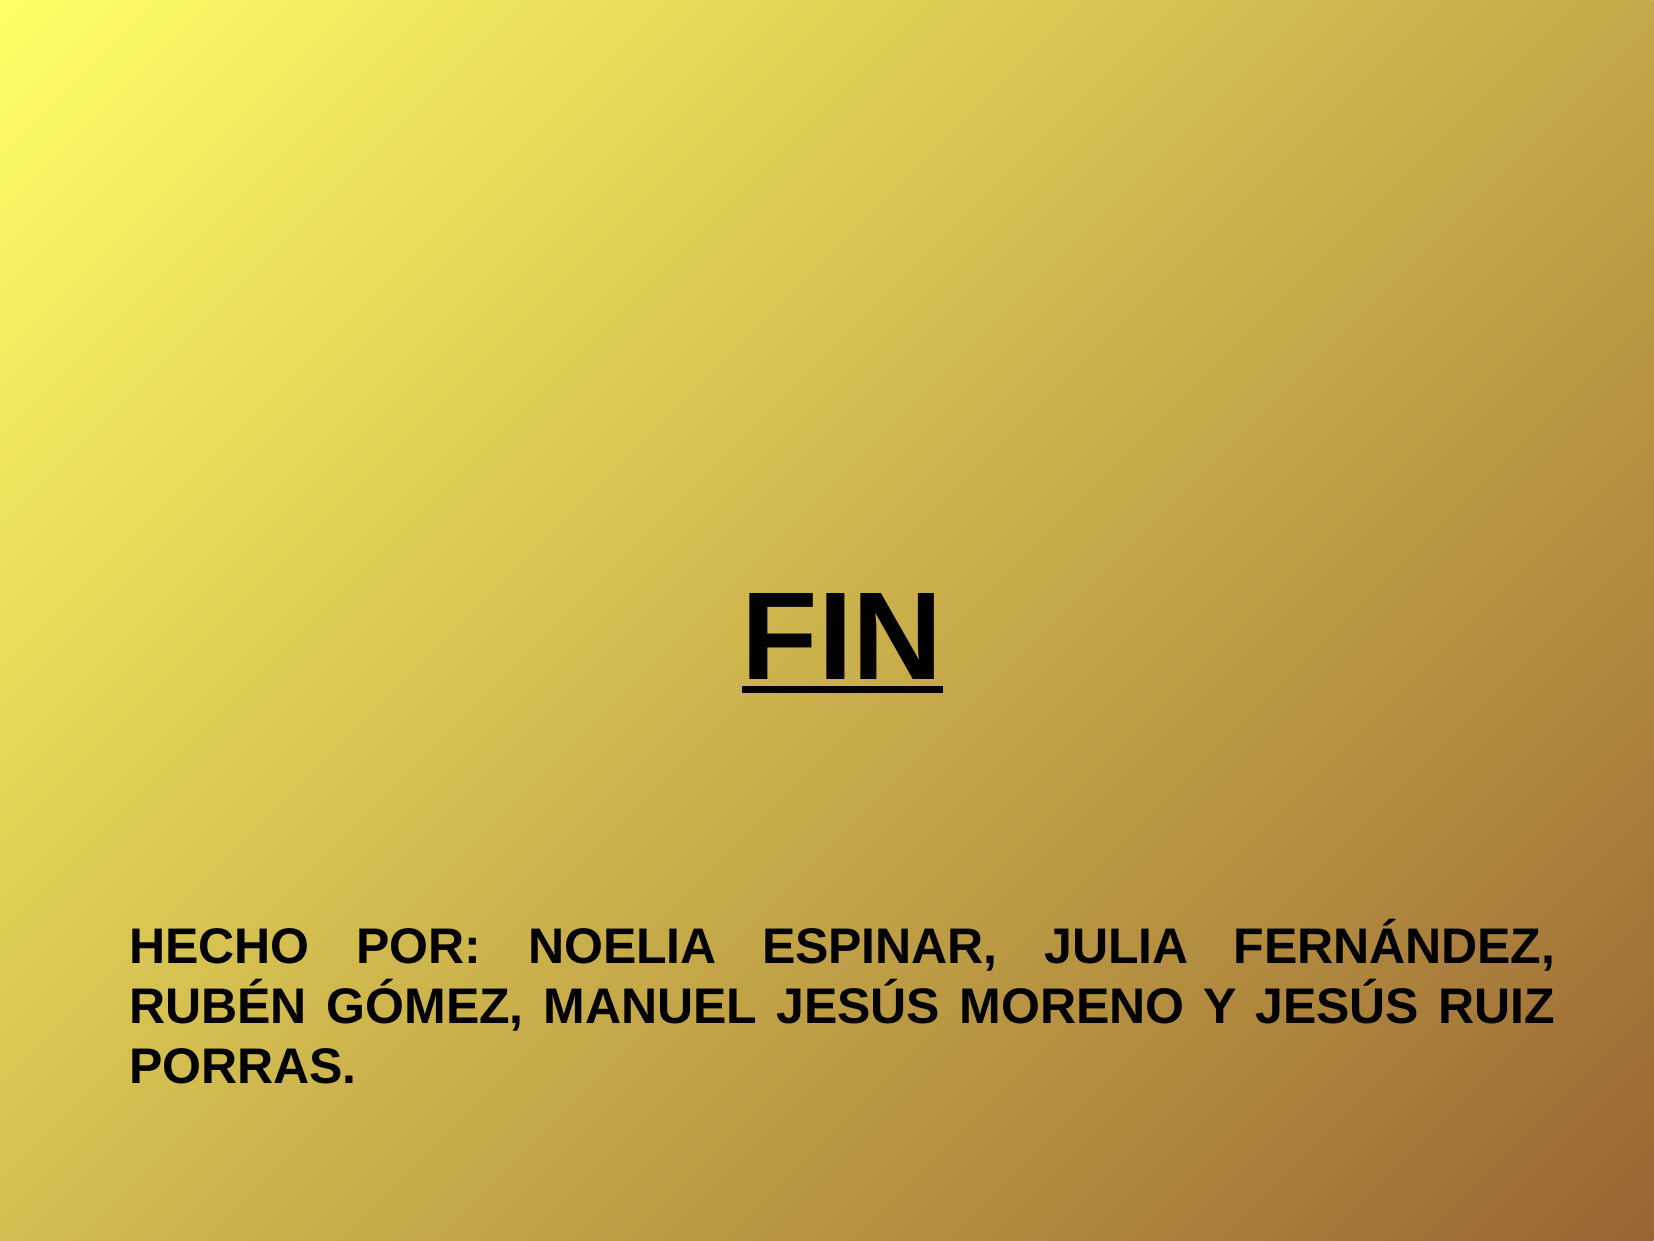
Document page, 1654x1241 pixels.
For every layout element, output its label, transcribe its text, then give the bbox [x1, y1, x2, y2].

list FIN HECHO POR: NOELIA ESPINAR, JULIA FERNÁNDEZ, RUBÉN GÓMEZ, MANUEL JESÚS MORENO Y JESÚS RUIZ PORRAS. [82, 290, 1571, 1109]
